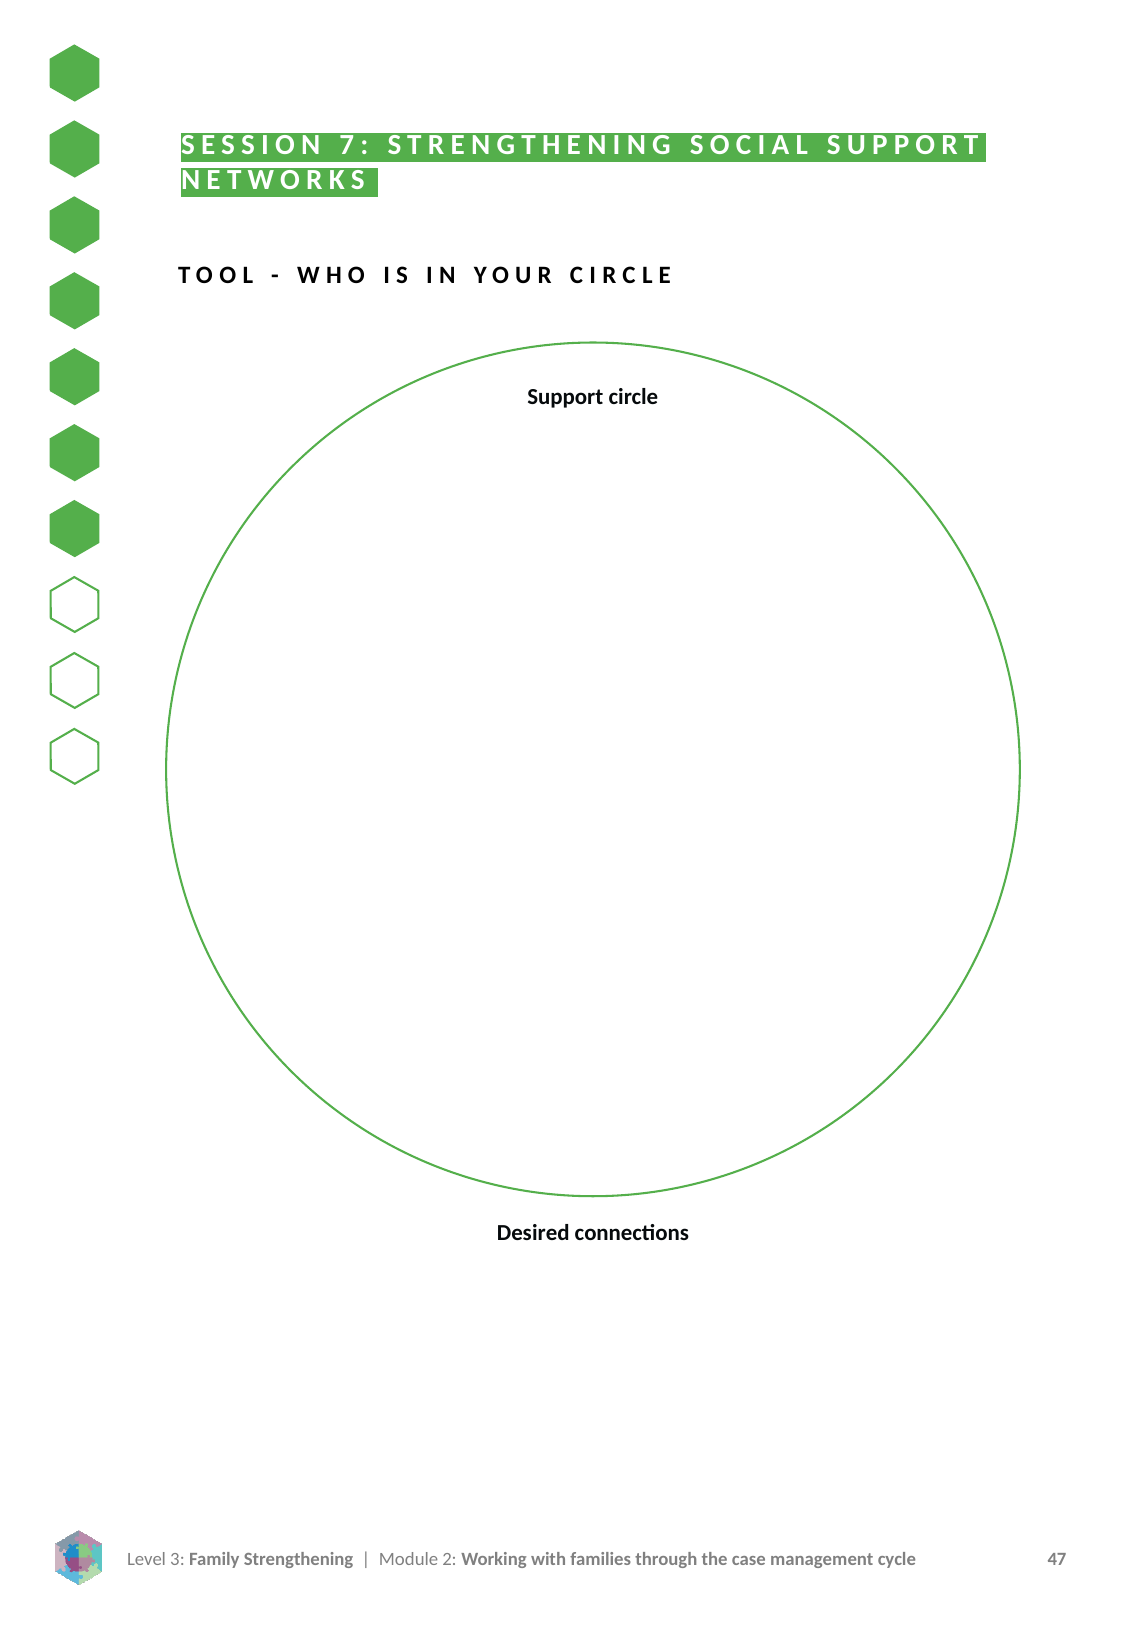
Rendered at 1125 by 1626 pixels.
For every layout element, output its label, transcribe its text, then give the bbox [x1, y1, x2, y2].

text_box SESSION 7: STRENGTHENING SOCIAL SUPPORT NETWORKS [166, 117, 1024, 203]
picture [55, 1530, 102, 1585]
text_box [49, 272, 100, 330]
text_box [49, 120, 100, 178]
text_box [166, 342, 1020, 1256]
text_box [49, 651, 100, 710]
text_box TOOL - WHO IS IN YOUR CIRCLE [163, 251, 1026, 297]
text_box [49, 575, 100, 634]
text_box [49, 348, 100, 406]
text_box [49, 727, 100, 785]
text_box [49, 44, 100, 102]
text_box [49, 424, 100, 482]
text_box [49, 499, 100, 558]
text_box [49, 196, 100, 254]
